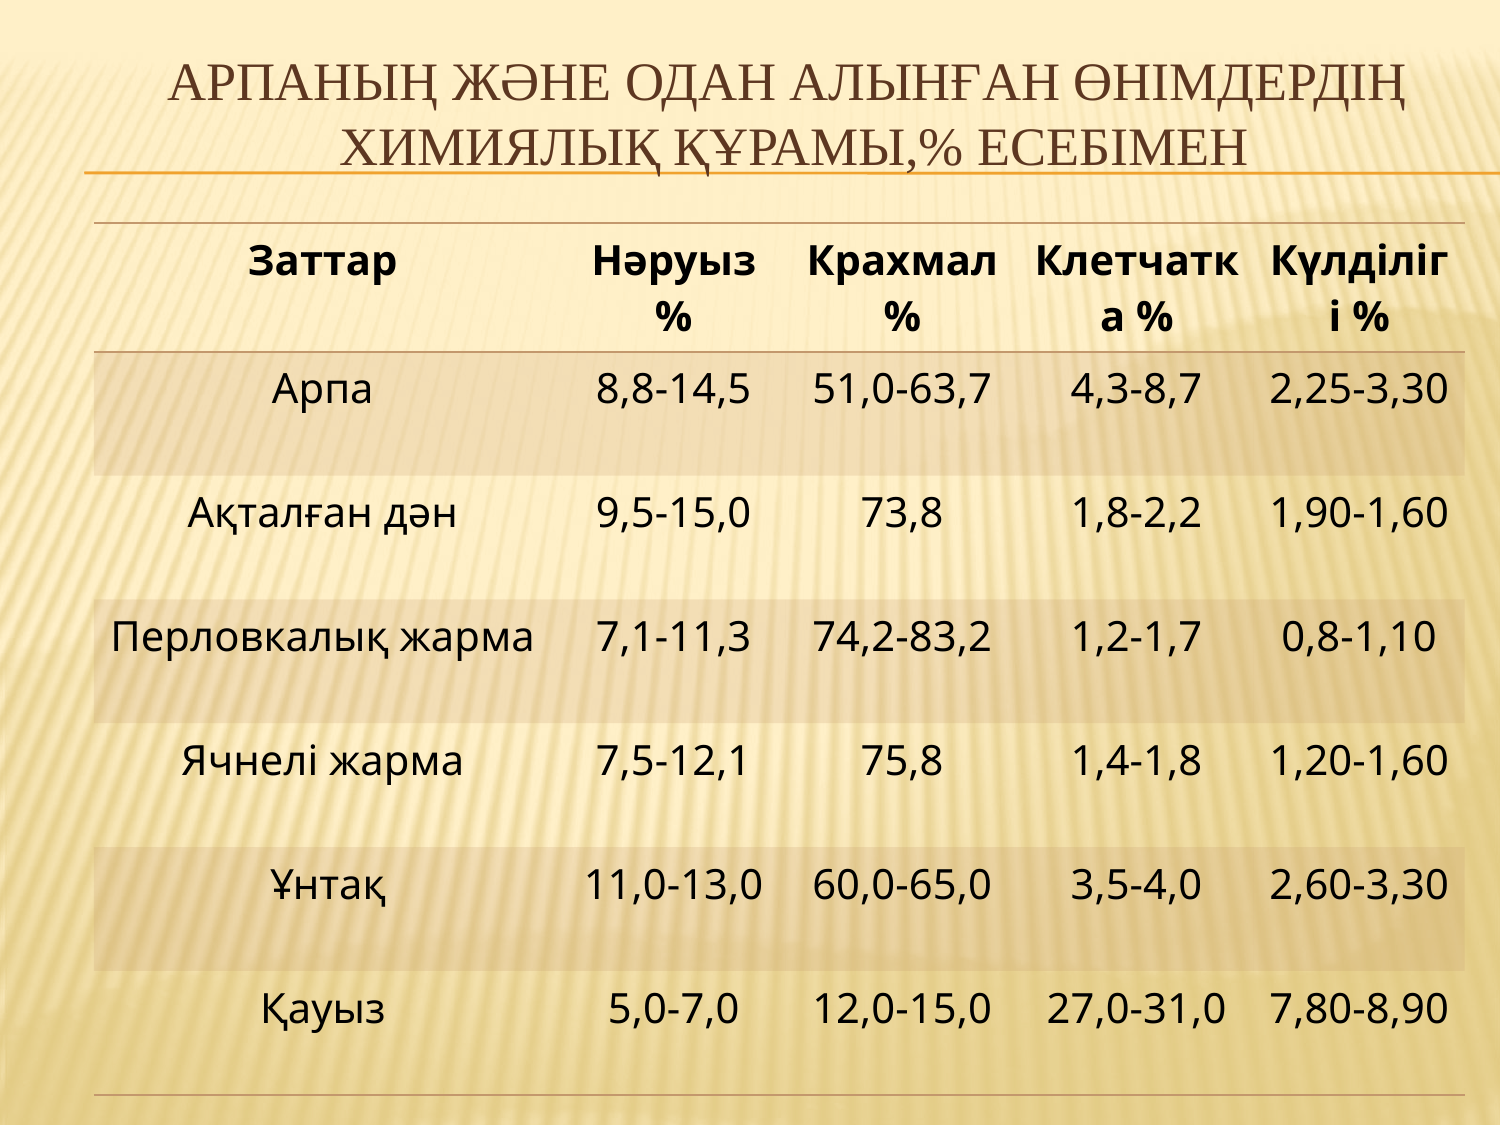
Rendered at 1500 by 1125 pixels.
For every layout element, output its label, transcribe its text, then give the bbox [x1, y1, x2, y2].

table_cell 11,0-13,0 [563, 847, 785, 971]
table_header Күлділігі % [1254, 224, 1465, 351]
table_cell 2,25-3,30 [1254, 353, 1465, 476]
table_cell 27,0-31,0 [1019, 971, 1254, 1094]
table_cell 51,0-63,7 [785, 353, 1019, 476]
table_header Клетчатка % [1019, 224, 1254, 351]
table_cell Арпа [94, 353, 563, 476]
table_cell 73,8 [785, 476, 1019, 599]
table_cell 1,2-1,7 [1019, 599, 1254, 723]
table_cell Ұнтақ [94, 847, 563, 971]
table_cell Қауыз [94, 971, 563, 1094]
table_cell 1,8-2,2 [1019, 476, 1254, 599]
table_cell Ячнелі жарма [94, 723, 563, 847]
table_cell 2,60-3,30 [1254, 847, 1465, 971]
table_cell 9,5-15,0 [563, 476, 785, 599]
table_cell 7,1-11,3 [563, 599, 785, 723]
table_cell 4,3-8,7 [1019, 353, 1254, 476]
table_cell 3,5-4,0 [1019, 847, 1254, 971]
table_cell Перловкалық жарма [94, 599, 563, 723]
table_cell 1,4-1,8 [1019, 723, 1254, 847]
table_cell 12,0-15,0 [785, 971, 1019, 1094]
table_cell 1,20-1,60 [1254, 723, 1465, 847]
table_cell 1,90-1,60 [1254, 476, 1465, 599]
table_header Заттар [94, 224, 563, 351]
table_cell 0,8-1,10 [1254, 599, 1465, 723]
table_cell 74,2-83,2 [785, 599, 1019, 723]
table_header Нәруыз % [563, 224, 785, 351]
table_cell 7,5-12,1 [563, 723, 785, 847]
table_cell 5,0-7,0 [563, 971, 785, 1094]
table_cell 7,80-8,90 [1254, 971, 1465, 1094]
table_cell Ақталған дән [94, 476, 563, 599]
title Арпаның және одан алынған өнімдердің химиялық құрамы,% есебімен [150, 35, 1425, 188]
table_cell 60,0-65,0 [785, 847, 1019, 971]
table_cell 75,8 [785, 723, 1019, 847]
table_header Крахмал % [785, 224, 1019, 351]
table_cell 8,8-14,5 [563, 353, 785, 476]
